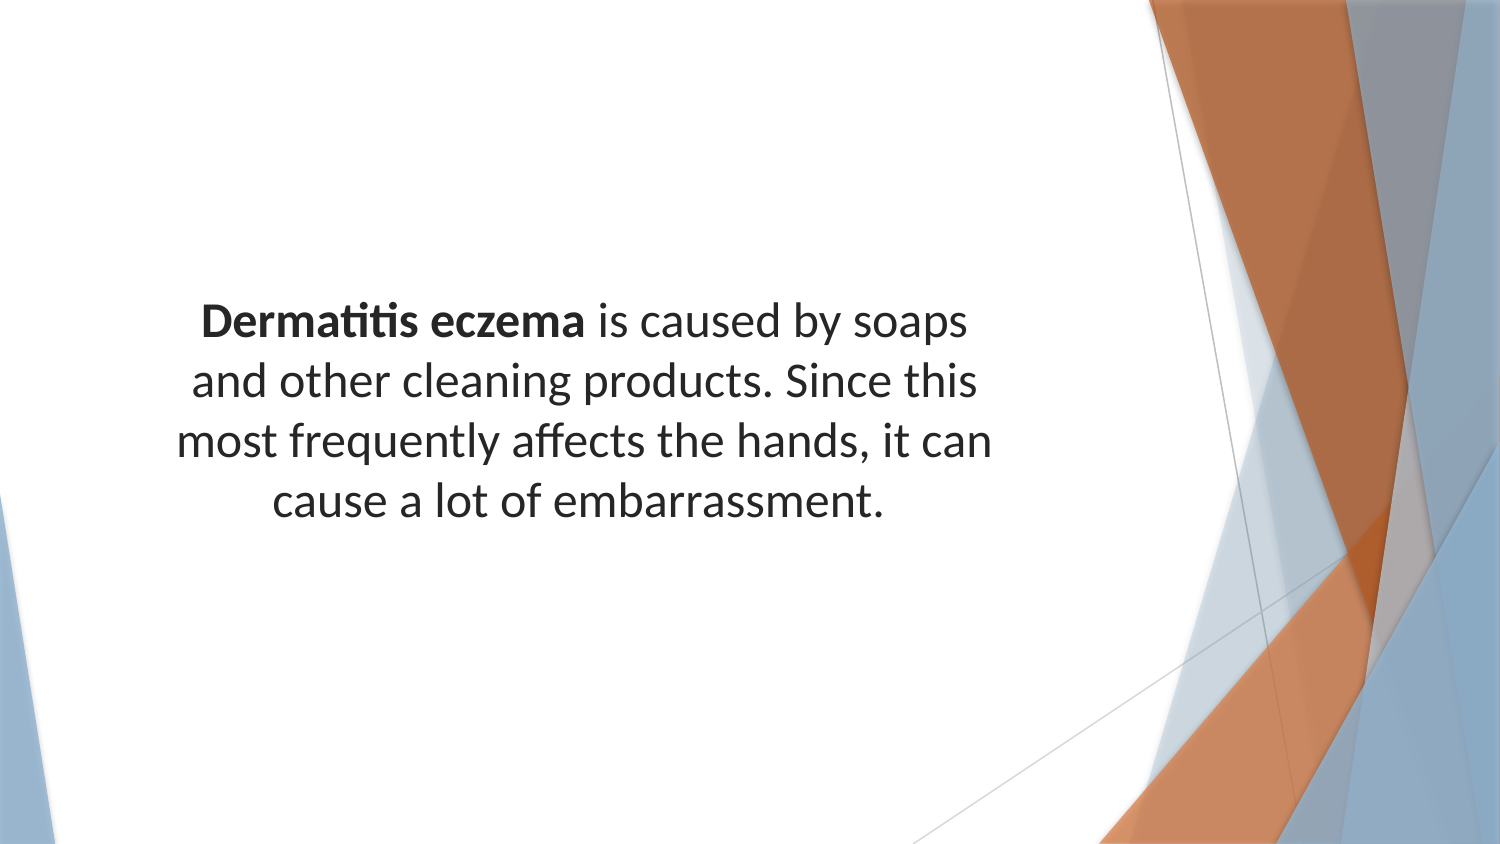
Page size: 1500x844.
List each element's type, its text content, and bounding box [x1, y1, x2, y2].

list Dermatitis eczema is caused by soaps and other cleaning products. Since this most frequently affects the hands, it can cause a lot of embarrassment. [159, 280, 1010, 647]
